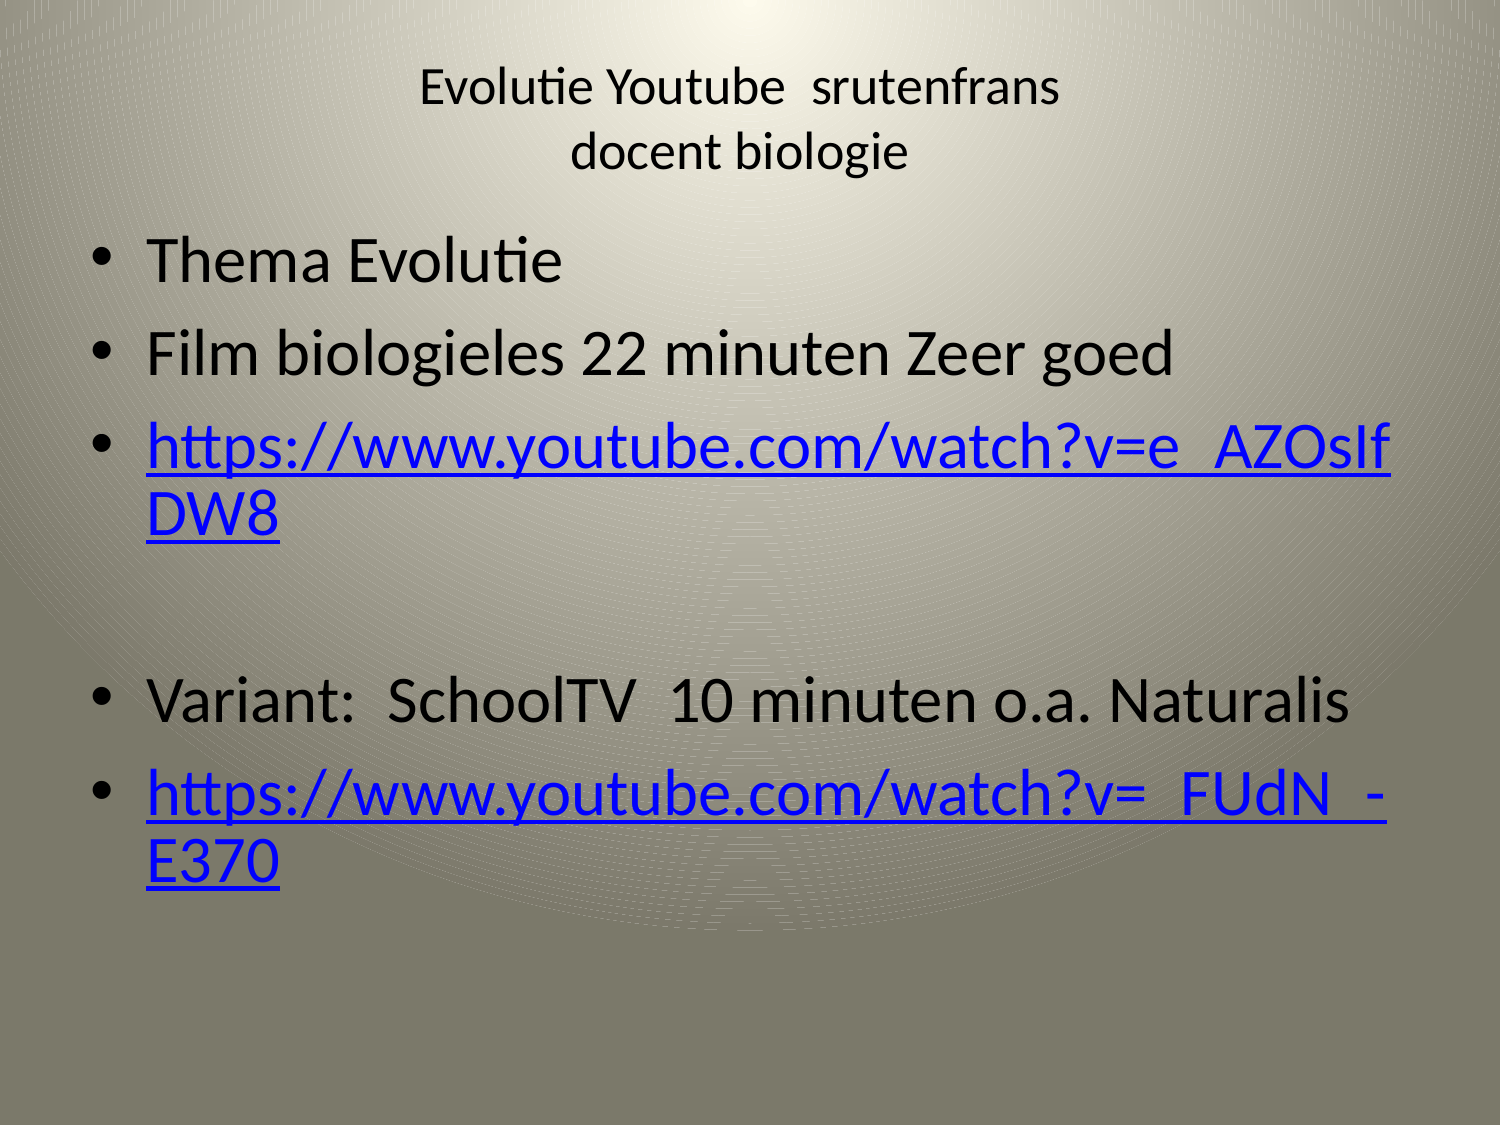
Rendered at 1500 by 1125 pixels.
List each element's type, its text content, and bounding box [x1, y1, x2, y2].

list Thema Evolutie Film biologieles 22 minuten Zeer goed https://www.youtube.com/watch?v=e_AZOsIfDW8 Variant: SchoolTV 10 minuten o.a. Naturalis https://www.youtube.com/watch?v=_FUdN_-E370 [75, 208, 1425, 1071]
title Evolutie Youtube srutenfrans docent biologie [64, 42, 1415, 188]
